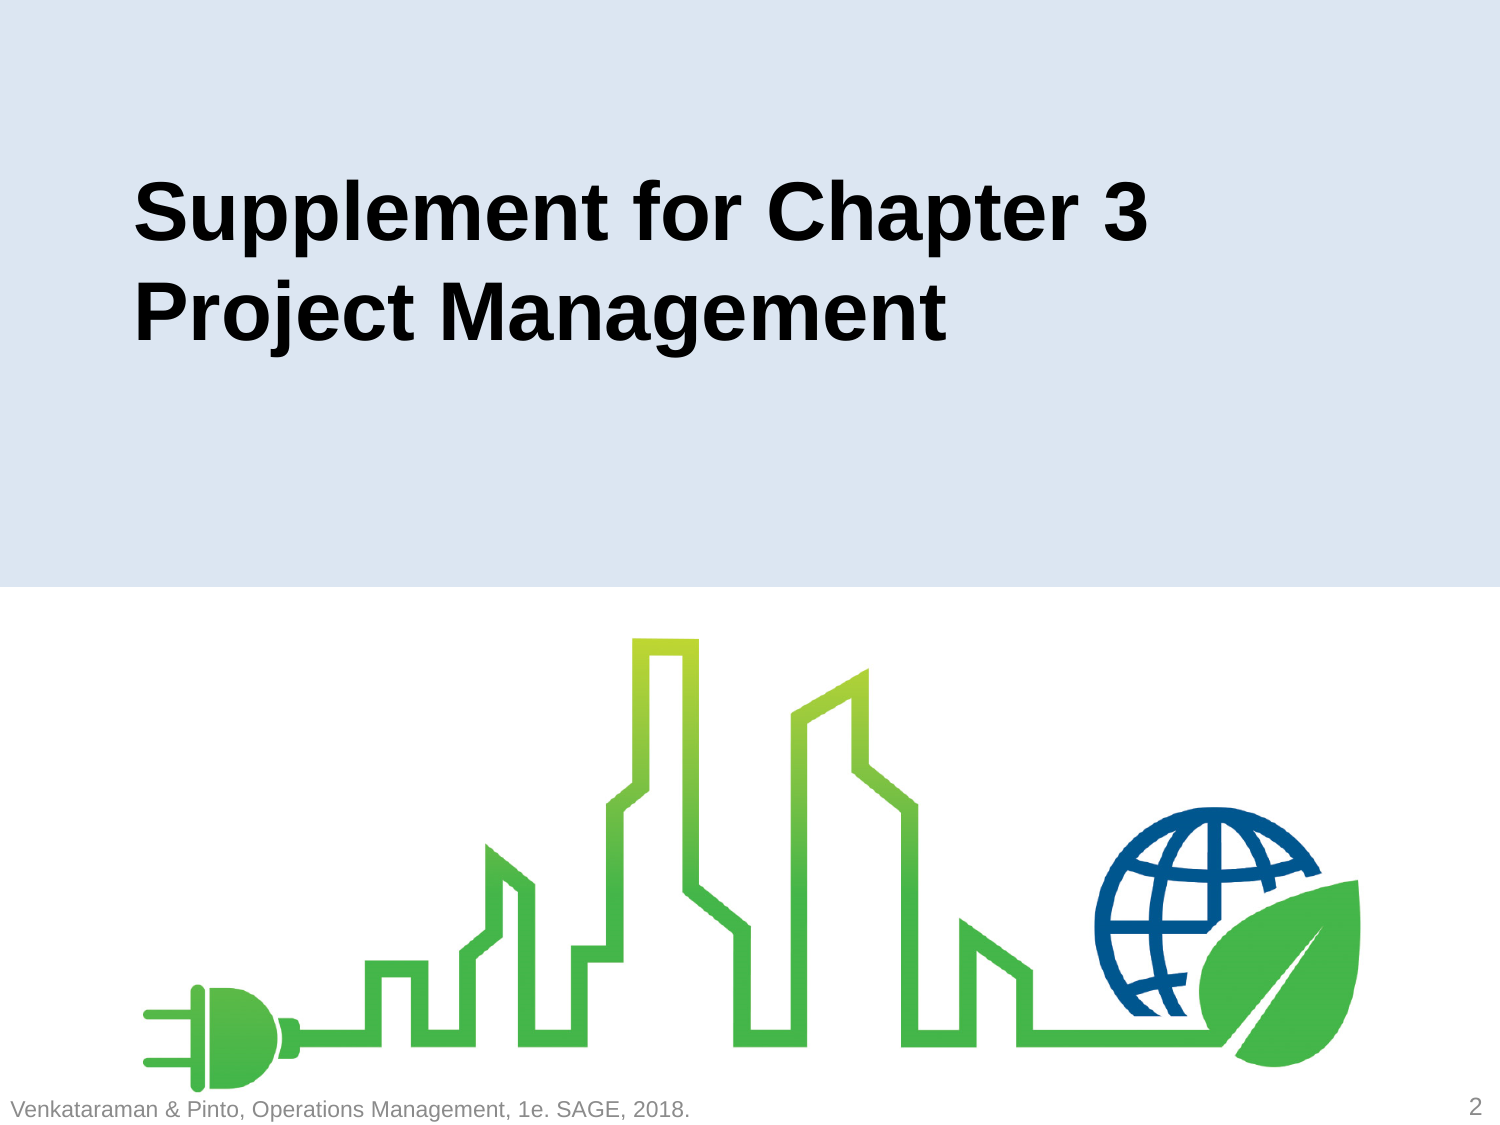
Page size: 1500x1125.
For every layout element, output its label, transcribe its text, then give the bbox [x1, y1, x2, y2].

footer Venkataraman & Pinto, Operations Management, 1e. SAGE, 2018. [0, 1087, 1190, 1125]
title Supplement for Chapter 3 Project Management [118, 149, 1394, 374]
picture [0, 587, 1500, 1125]
slide_number 2 [1422, 1074, 1498, 1125]
